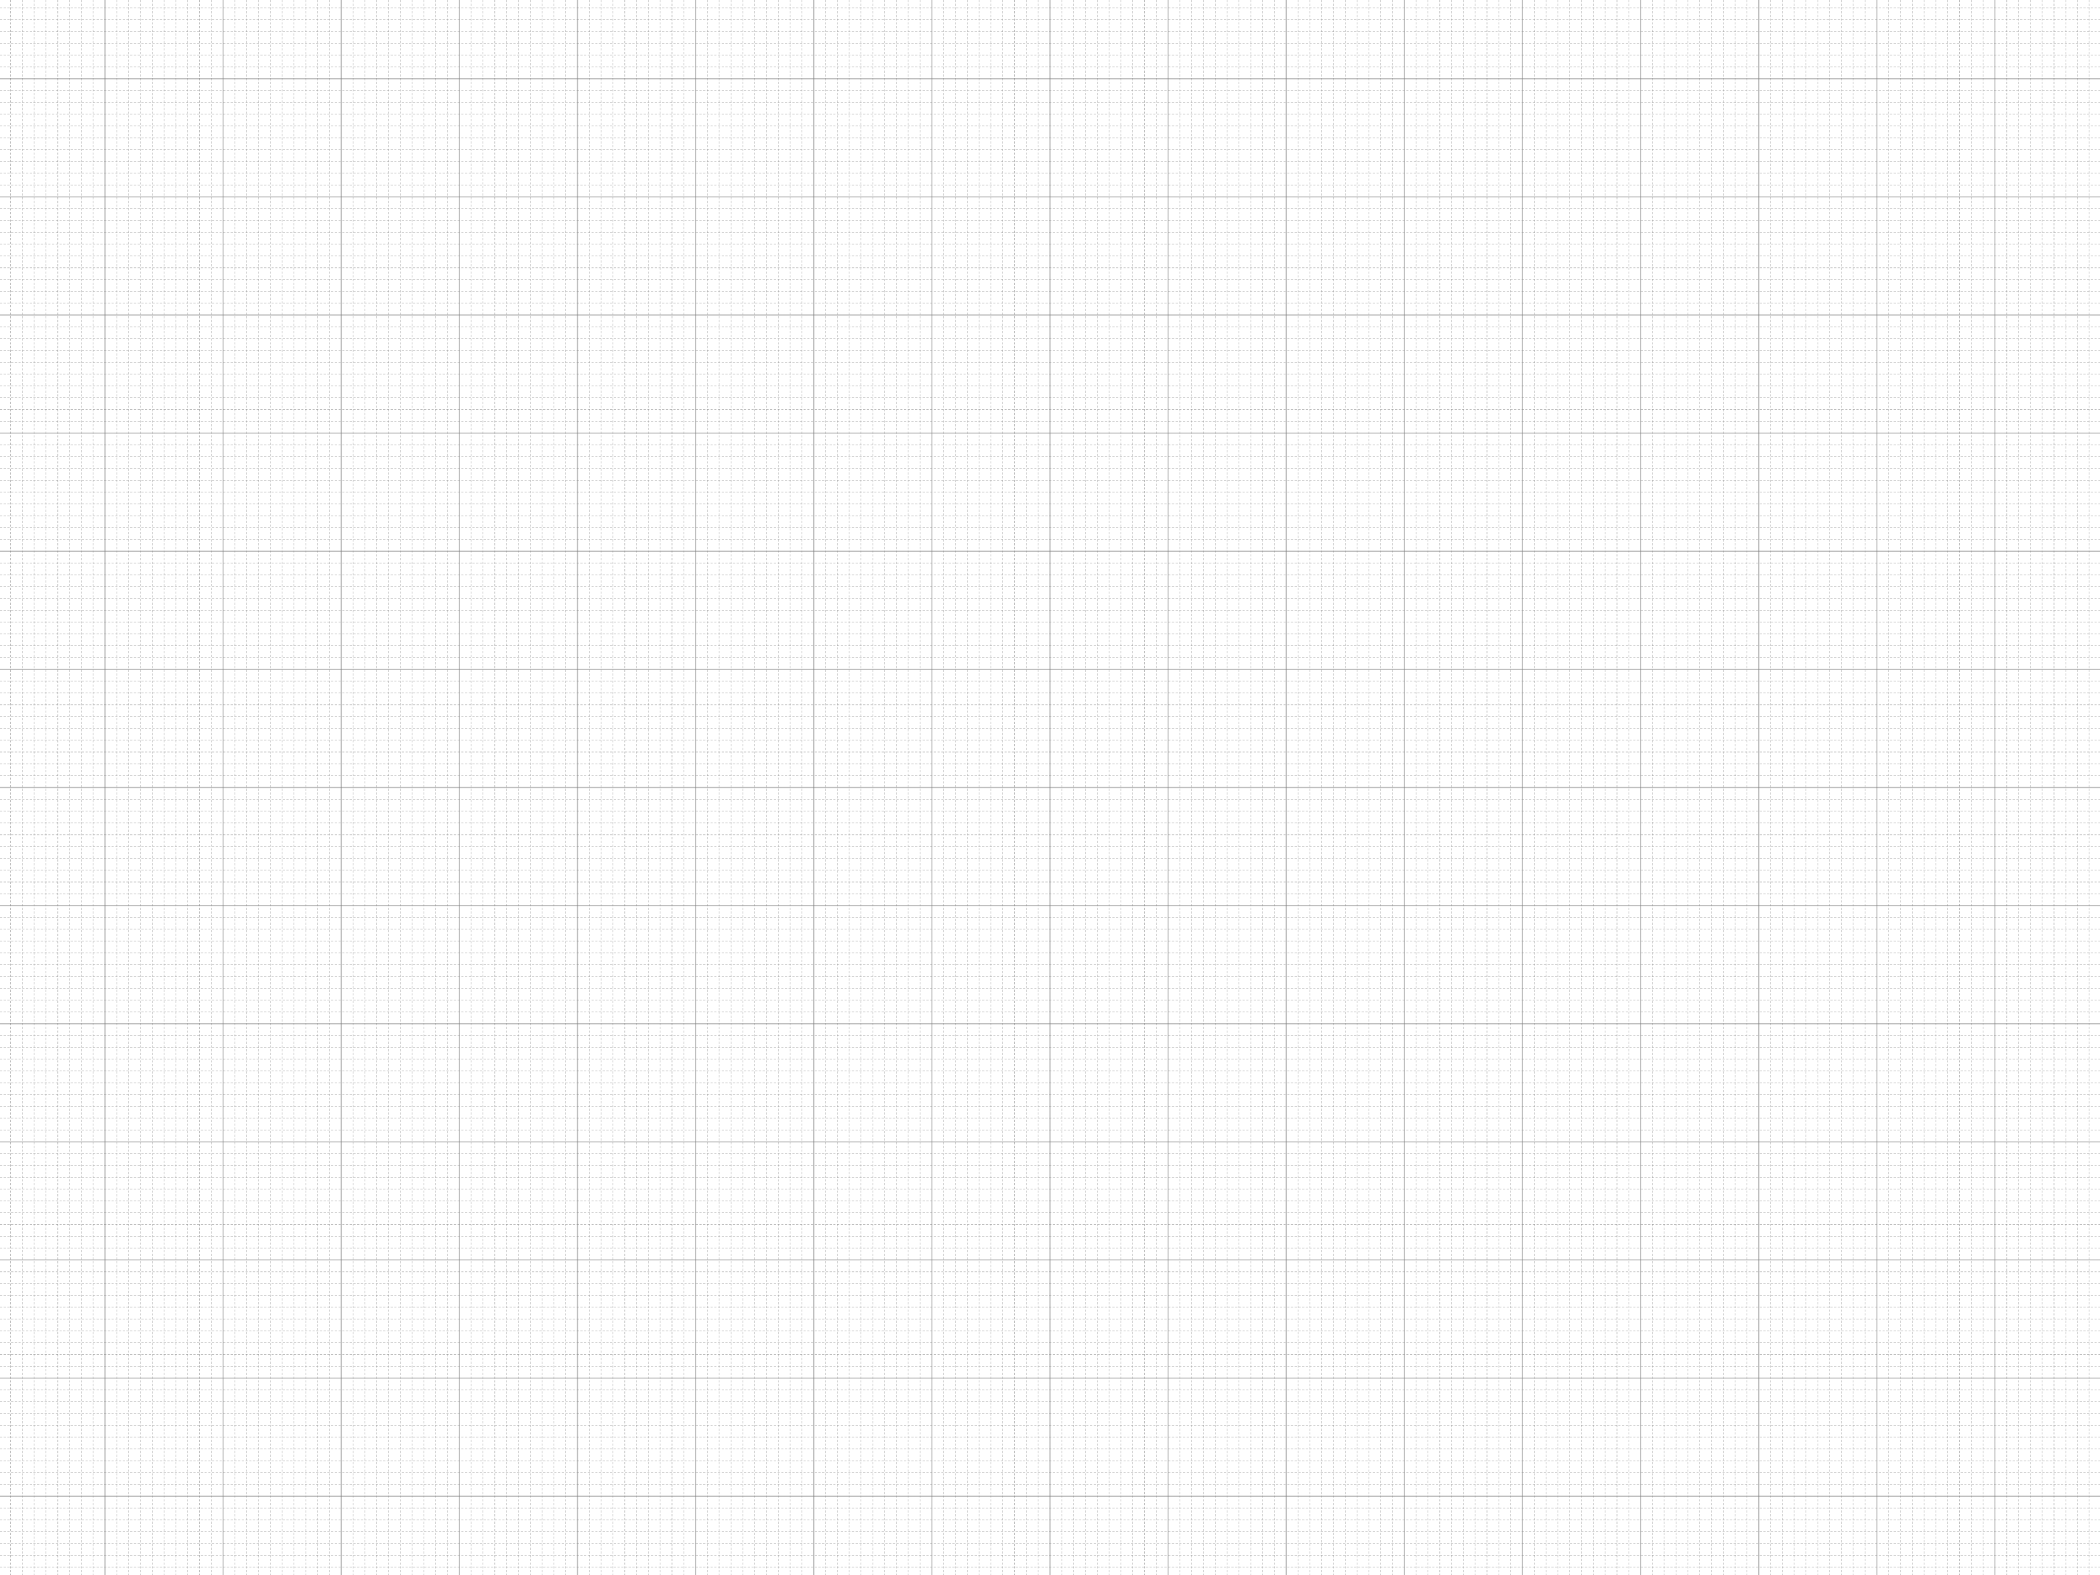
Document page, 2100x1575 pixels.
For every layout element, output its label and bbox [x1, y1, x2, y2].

text_box [0, 0, 2100, 1575]
